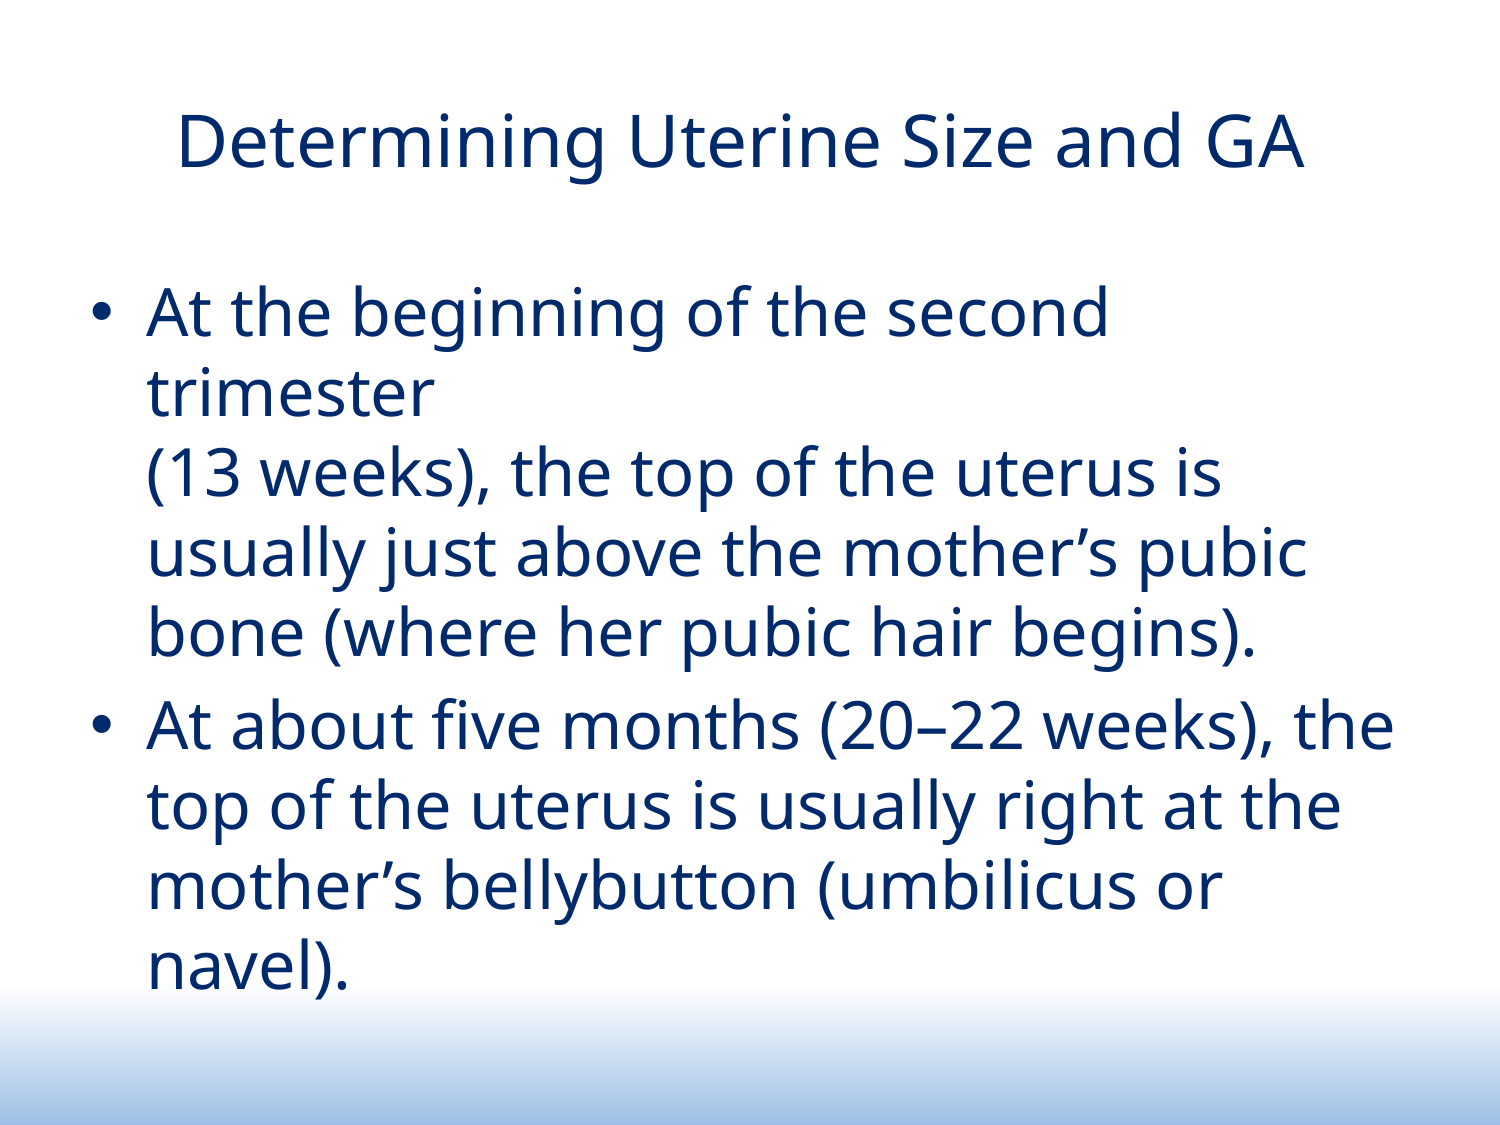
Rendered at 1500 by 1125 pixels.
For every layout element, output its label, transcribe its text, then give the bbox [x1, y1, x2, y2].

list At the beginning of the second trimester (13 weeks), the top of the uterus is usually just above the mother’s pubic bone (where her pubic hair begins). At about five months (20–22 weeks), the top of the uterus is usually right at the mother’s bellybutton (umbilicus or navel). [75, 262, 1425, 1005]
title Determining Uterine Size and GA [75, 45, 1425, 233]
